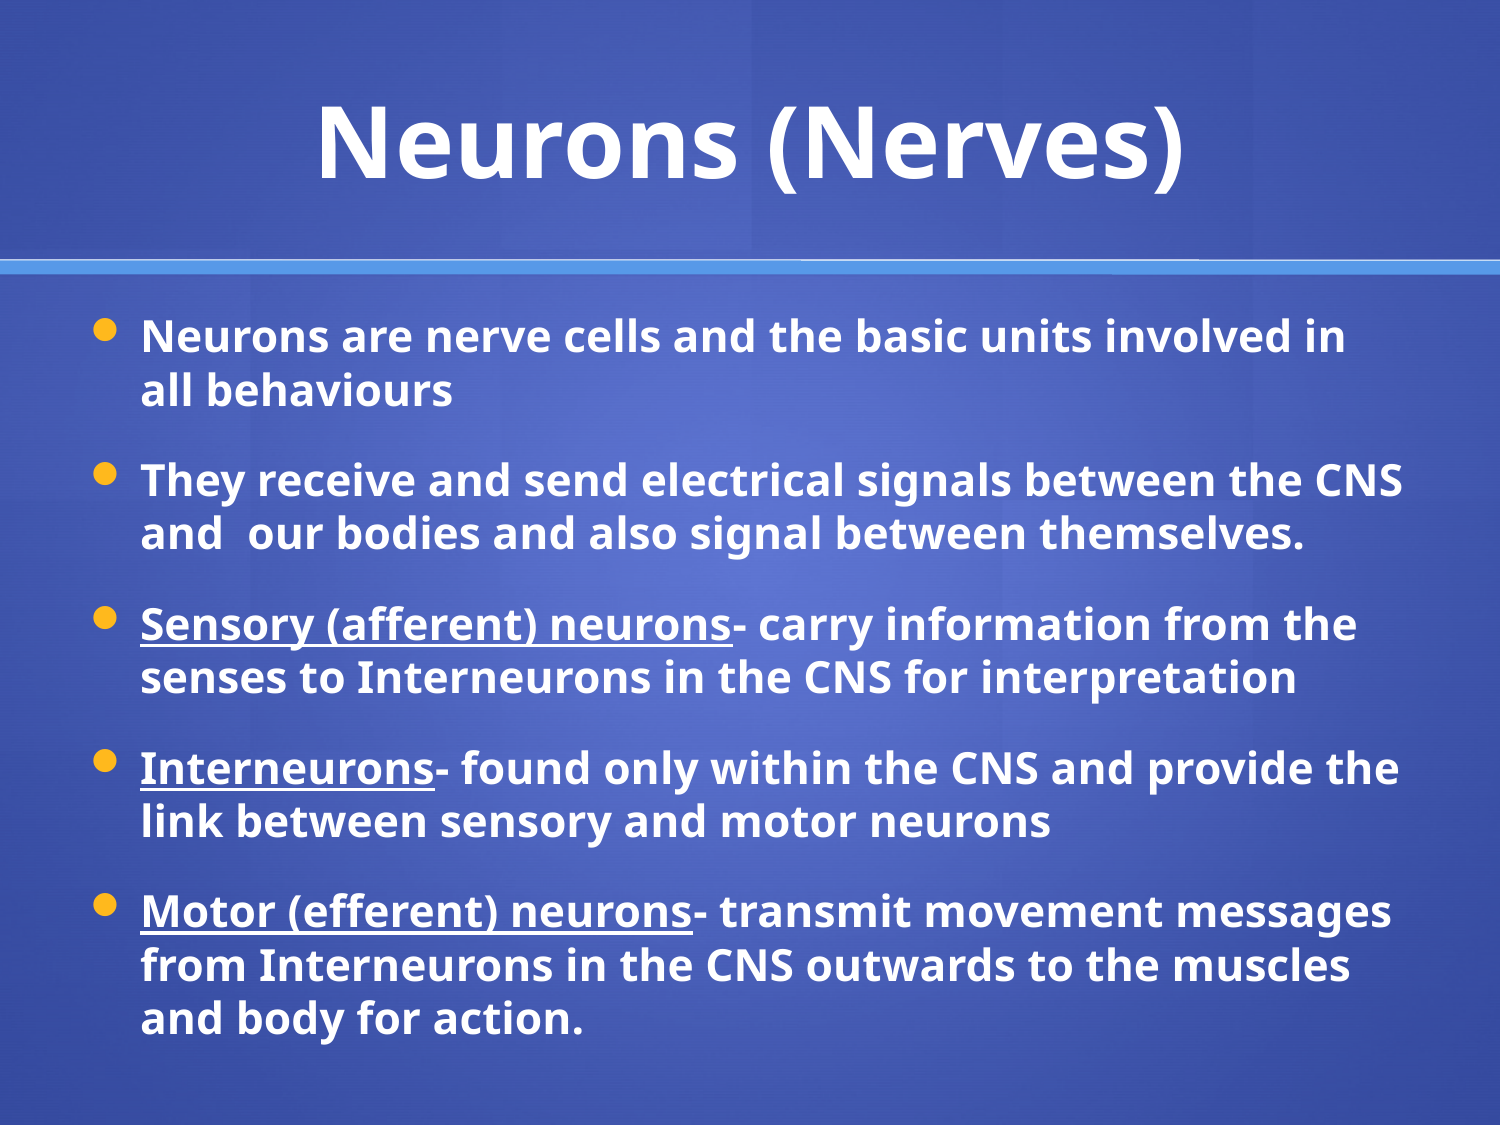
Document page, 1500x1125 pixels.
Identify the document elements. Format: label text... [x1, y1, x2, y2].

title Neurons (Nerves) [75, 45, 1425, 233]
list Neurons are nerve cells and the basic units involved in all behaviours They receive and send electrical signals between the CNS and our bodies and also signal between themselves. Sensory (afferent) neurons- carry information from the senses to Interneurons in the CNS for interpretation Interneurons- found only within the CNS and provide the link between sensory and motor neurons Motor (efferent) neurons- transmit movement messages from Interneurons in the CNS outwards to the muscles and body for action. [75, 300, 1425, 1125]
